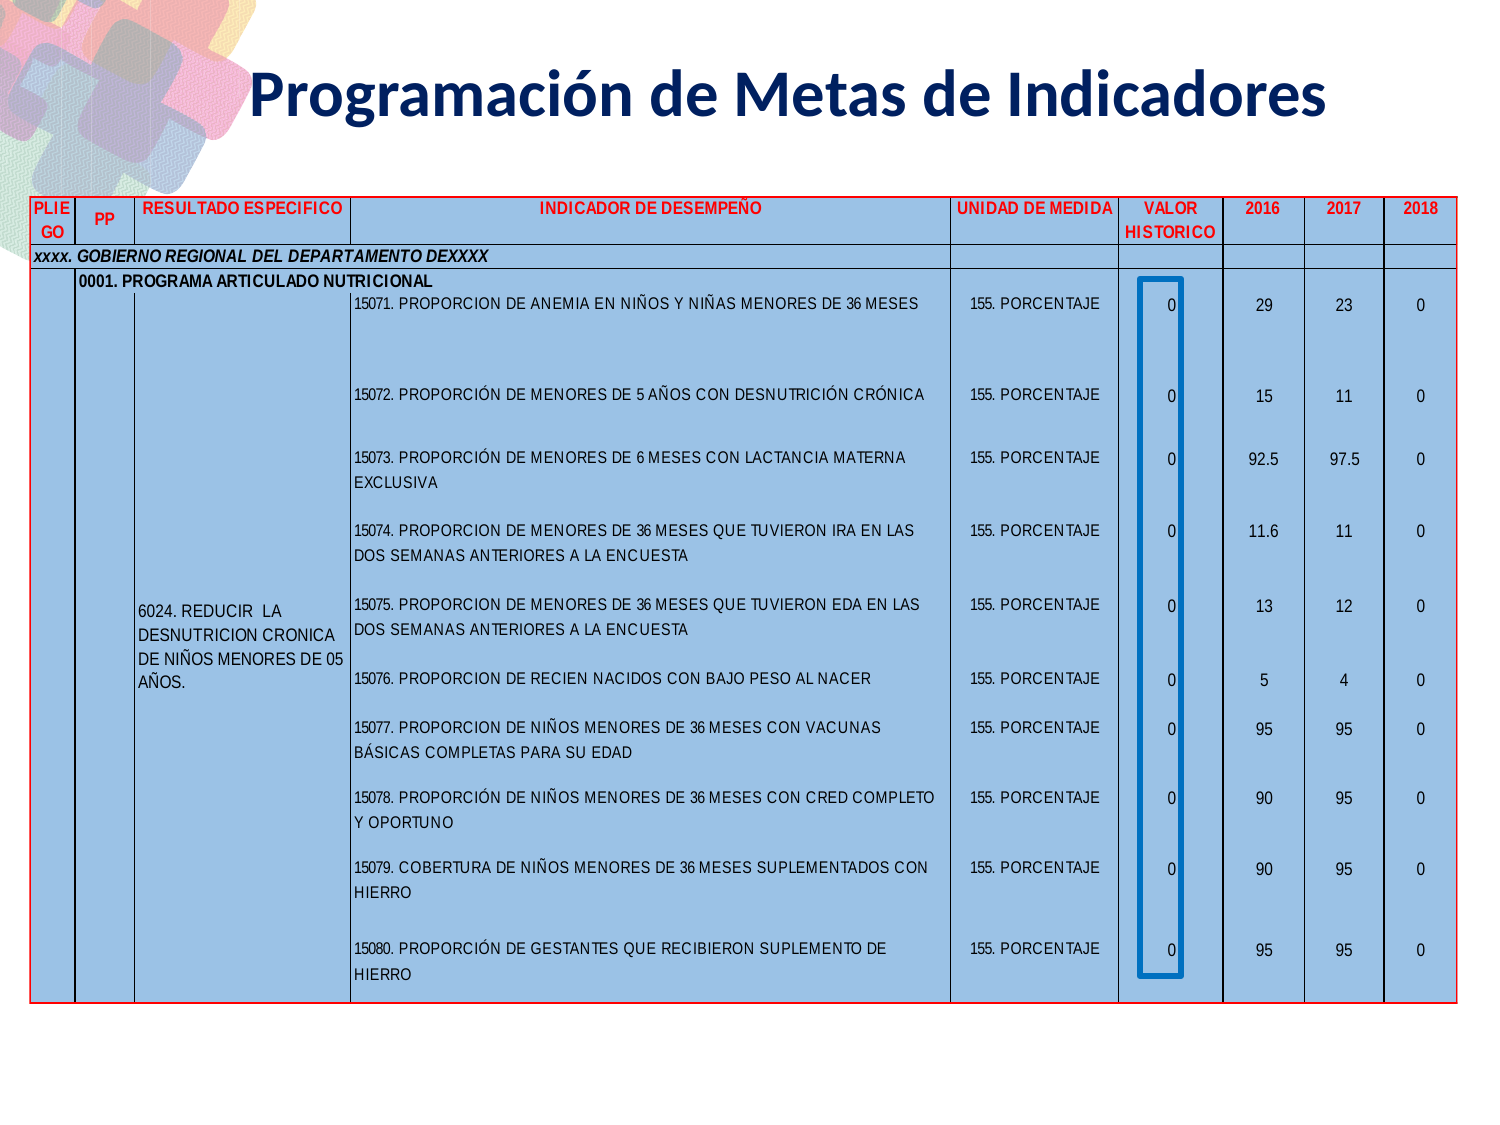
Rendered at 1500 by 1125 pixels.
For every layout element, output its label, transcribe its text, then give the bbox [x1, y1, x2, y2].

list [29, 196, 1459, 1006]
text_box Programación de Metas de Indicadores [182, 41, 1396, 137]
